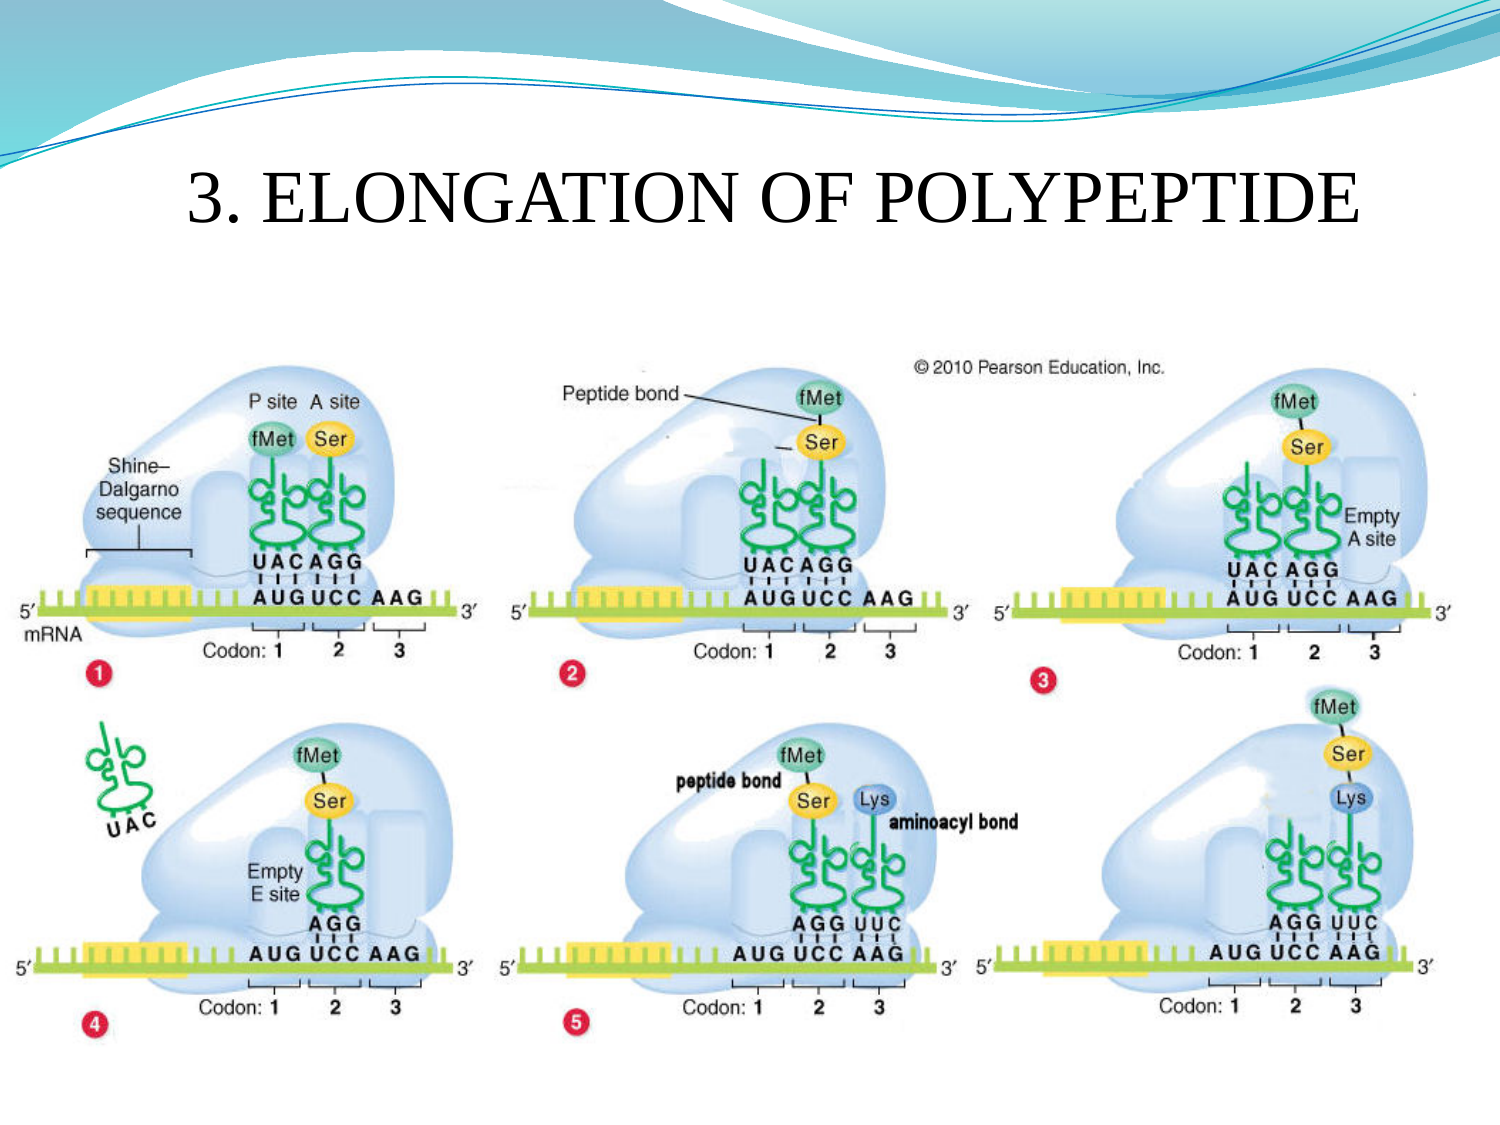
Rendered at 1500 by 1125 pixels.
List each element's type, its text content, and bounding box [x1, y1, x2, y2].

picture [5, 349, 1459, 1048]
title 3. ELONGATION OF POLYPEPTIDE [99, 50, 1450, 238]
